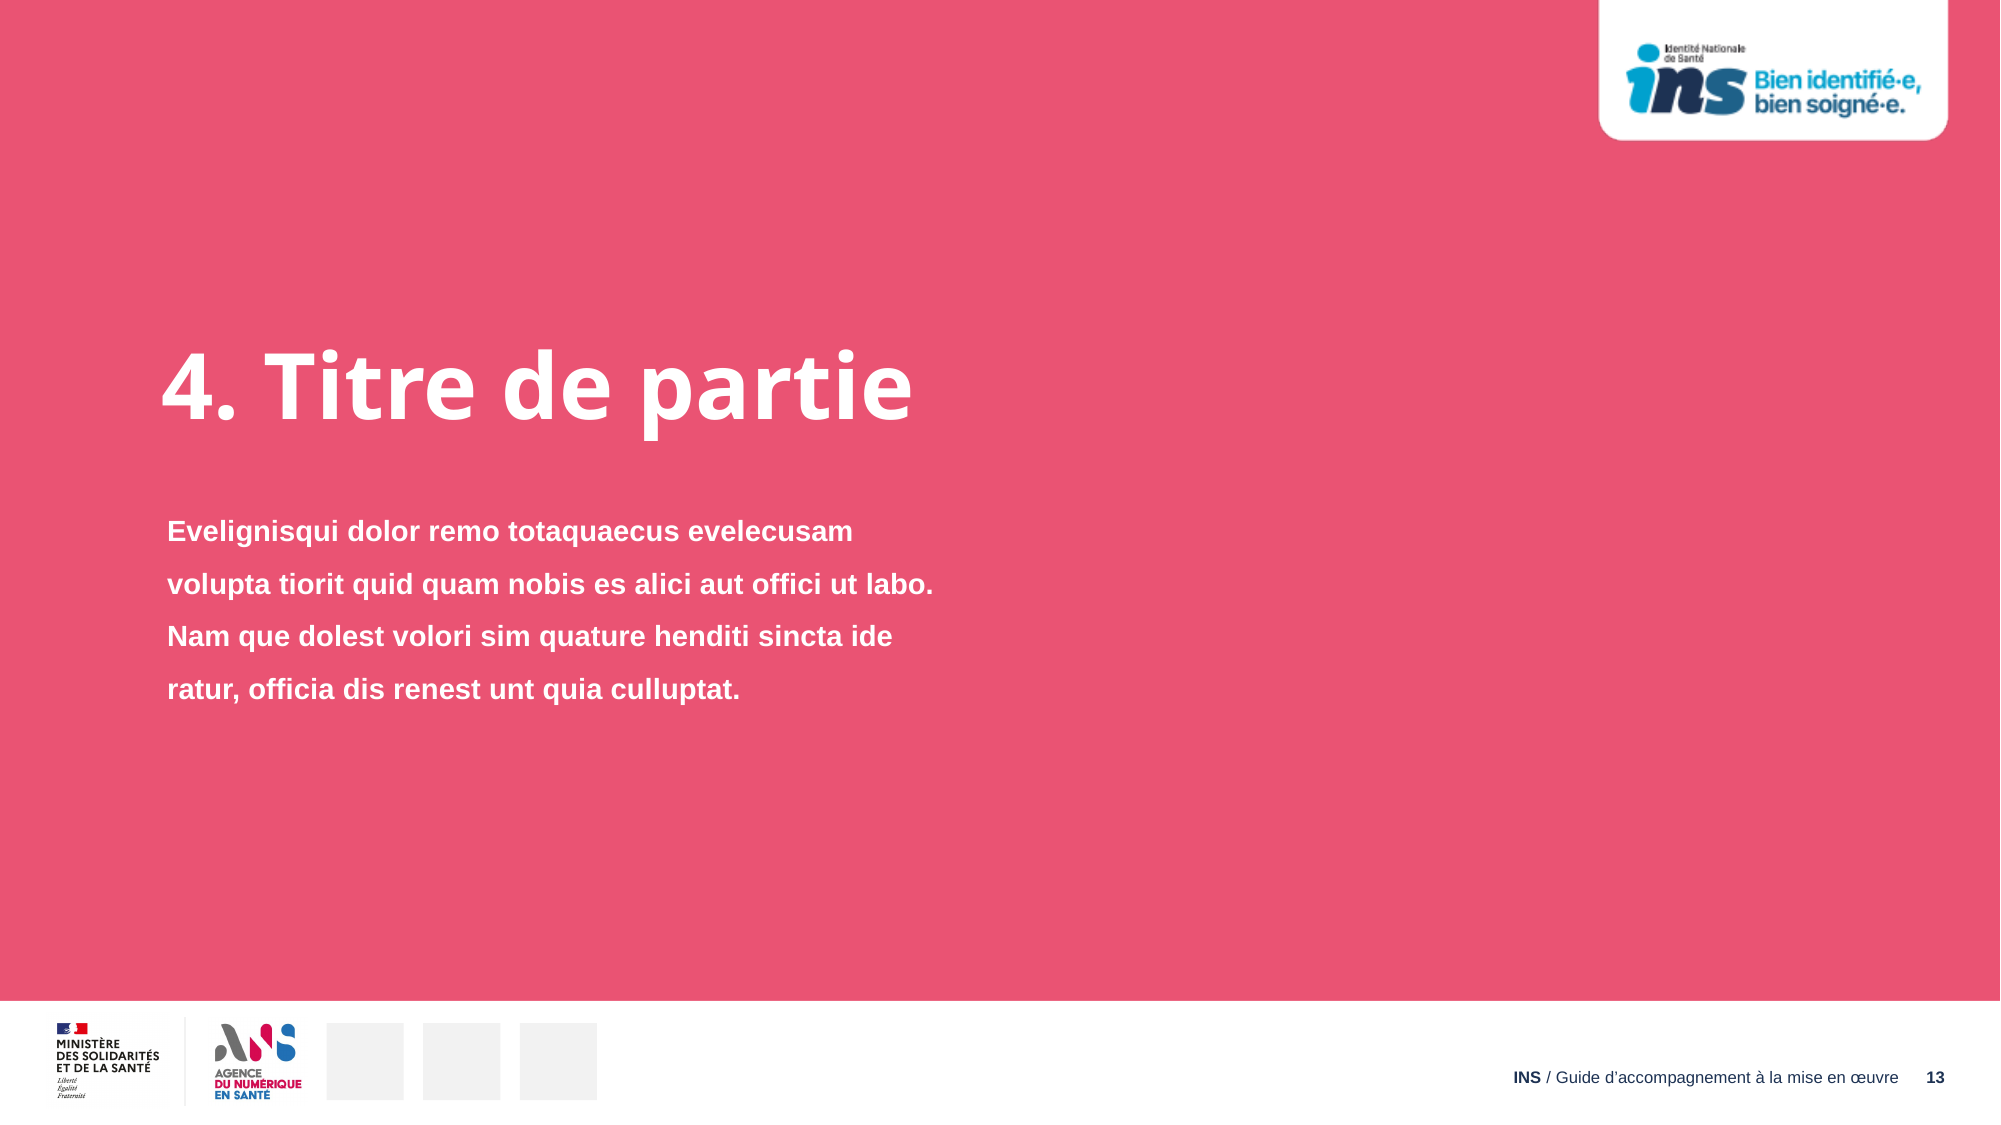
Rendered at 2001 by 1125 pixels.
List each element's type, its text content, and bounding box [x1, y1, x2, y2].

picture [46, 1012, 170, 1109]
picture [208, 1017, 308, 1106]
text_box 4. Titre de partie [161, 326, 1189, 491]
text_box Evelignisqui dolor remo totaquaecus evelecusam volupta tiorit quid quam nobis es alici aut offici ut labo. Nam que dolest volori sim quature henditi sincta ide ratur, officia dis renest unt quia culluptat. [167, 495, 994, 752]
